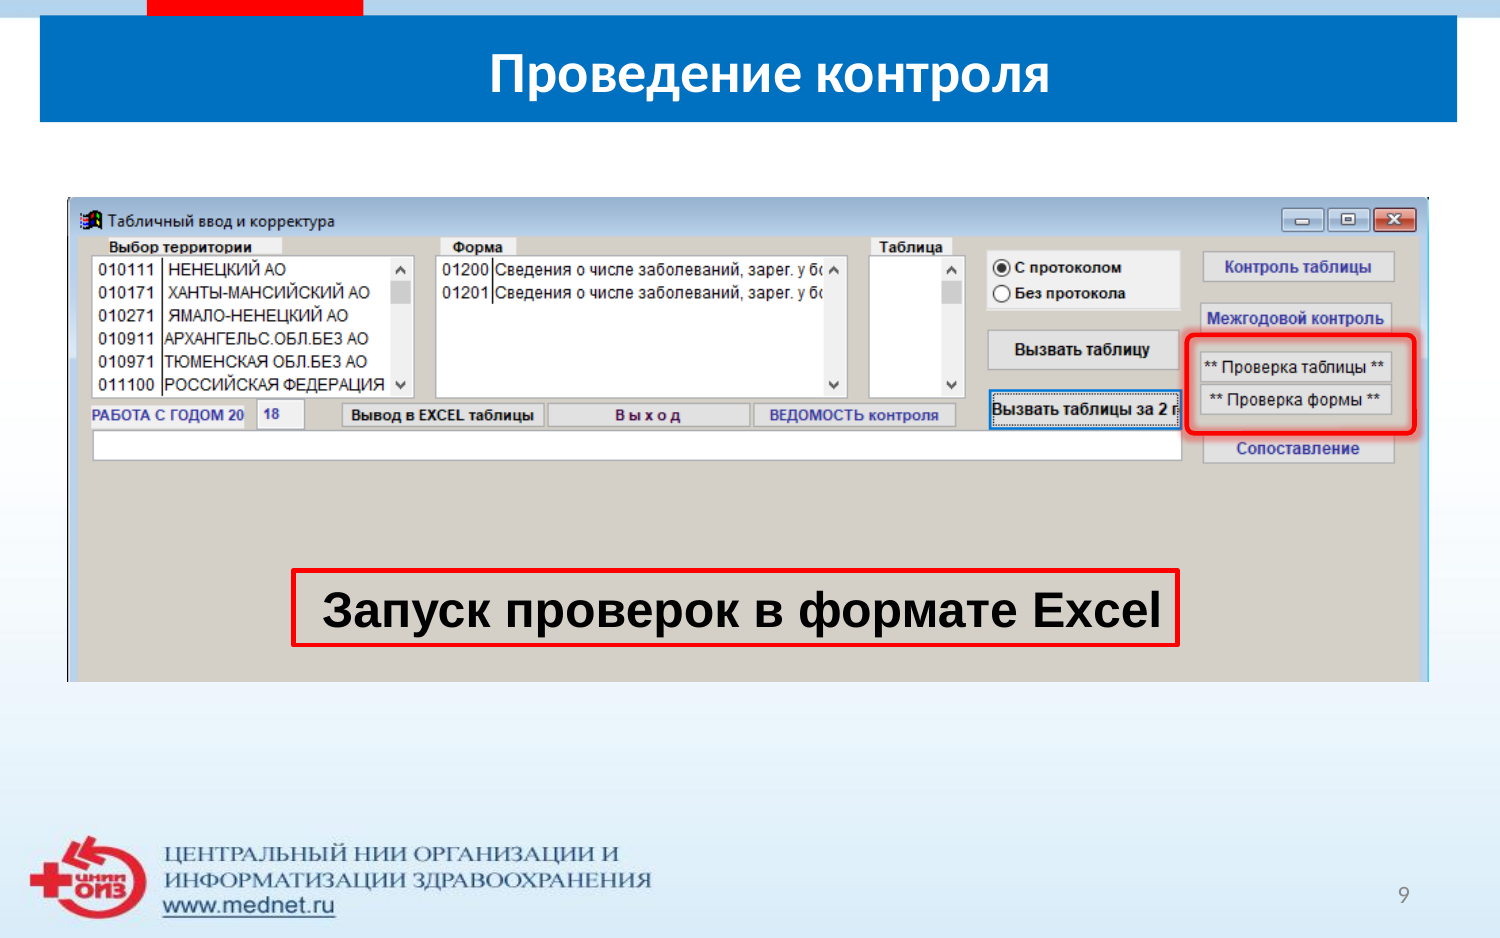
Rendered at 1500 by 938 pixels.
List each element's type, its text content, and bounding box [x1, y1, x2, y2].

slide_number 9 [1074, 868, 1425, 919]
text_box [145, 0, 365, 18]
title Проведение контроля [38, 13, 1459, 124]
picture [0, 0, 1500, 938]
